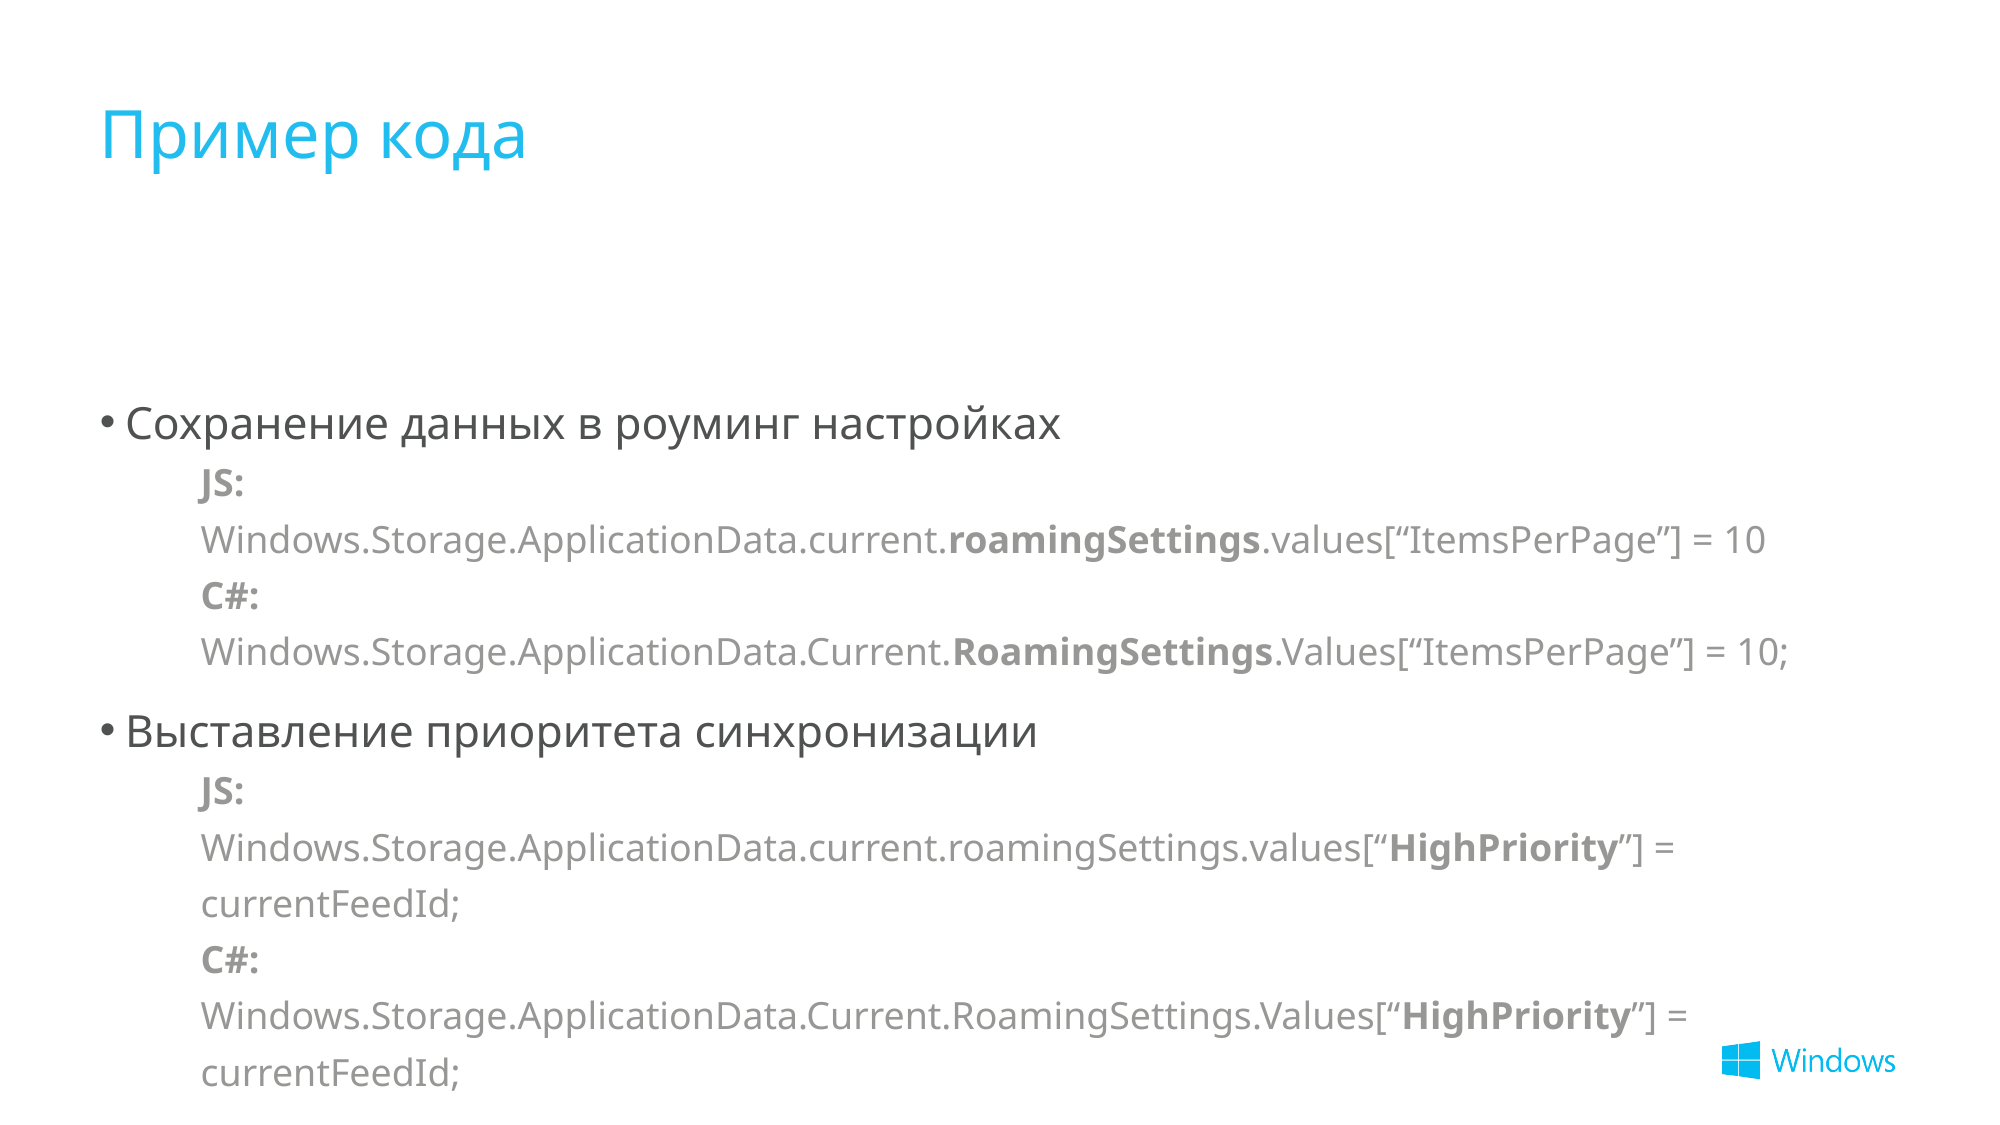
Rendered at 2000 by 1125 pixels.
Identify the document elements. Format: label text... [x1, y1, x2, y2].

title Пример кода [99, 87, 1900, 167]
picture [1702, 1020, 1900, 1100]
list Сохранение данных в роуминг настройках JS: Windows.Storage.ApplicationData.current.roamingSettings.values[“ItemsPerPage”] = 10 C#: Windows.Storage.ApplicationData.Current.RoamingSettings.Values[“ItemsPerPage”] = 10; Выставление приоритета синхронизации JS: Windows.Storage.ApplicationData.current.roamingSettings.values[“HighPriority”] = currentFeedId; C#: Windows.Storage.ApplicationData.Current.RoamingSettings.Values[“HighPriority”] = currentFeedId; [99, 381, 1900, 985]
